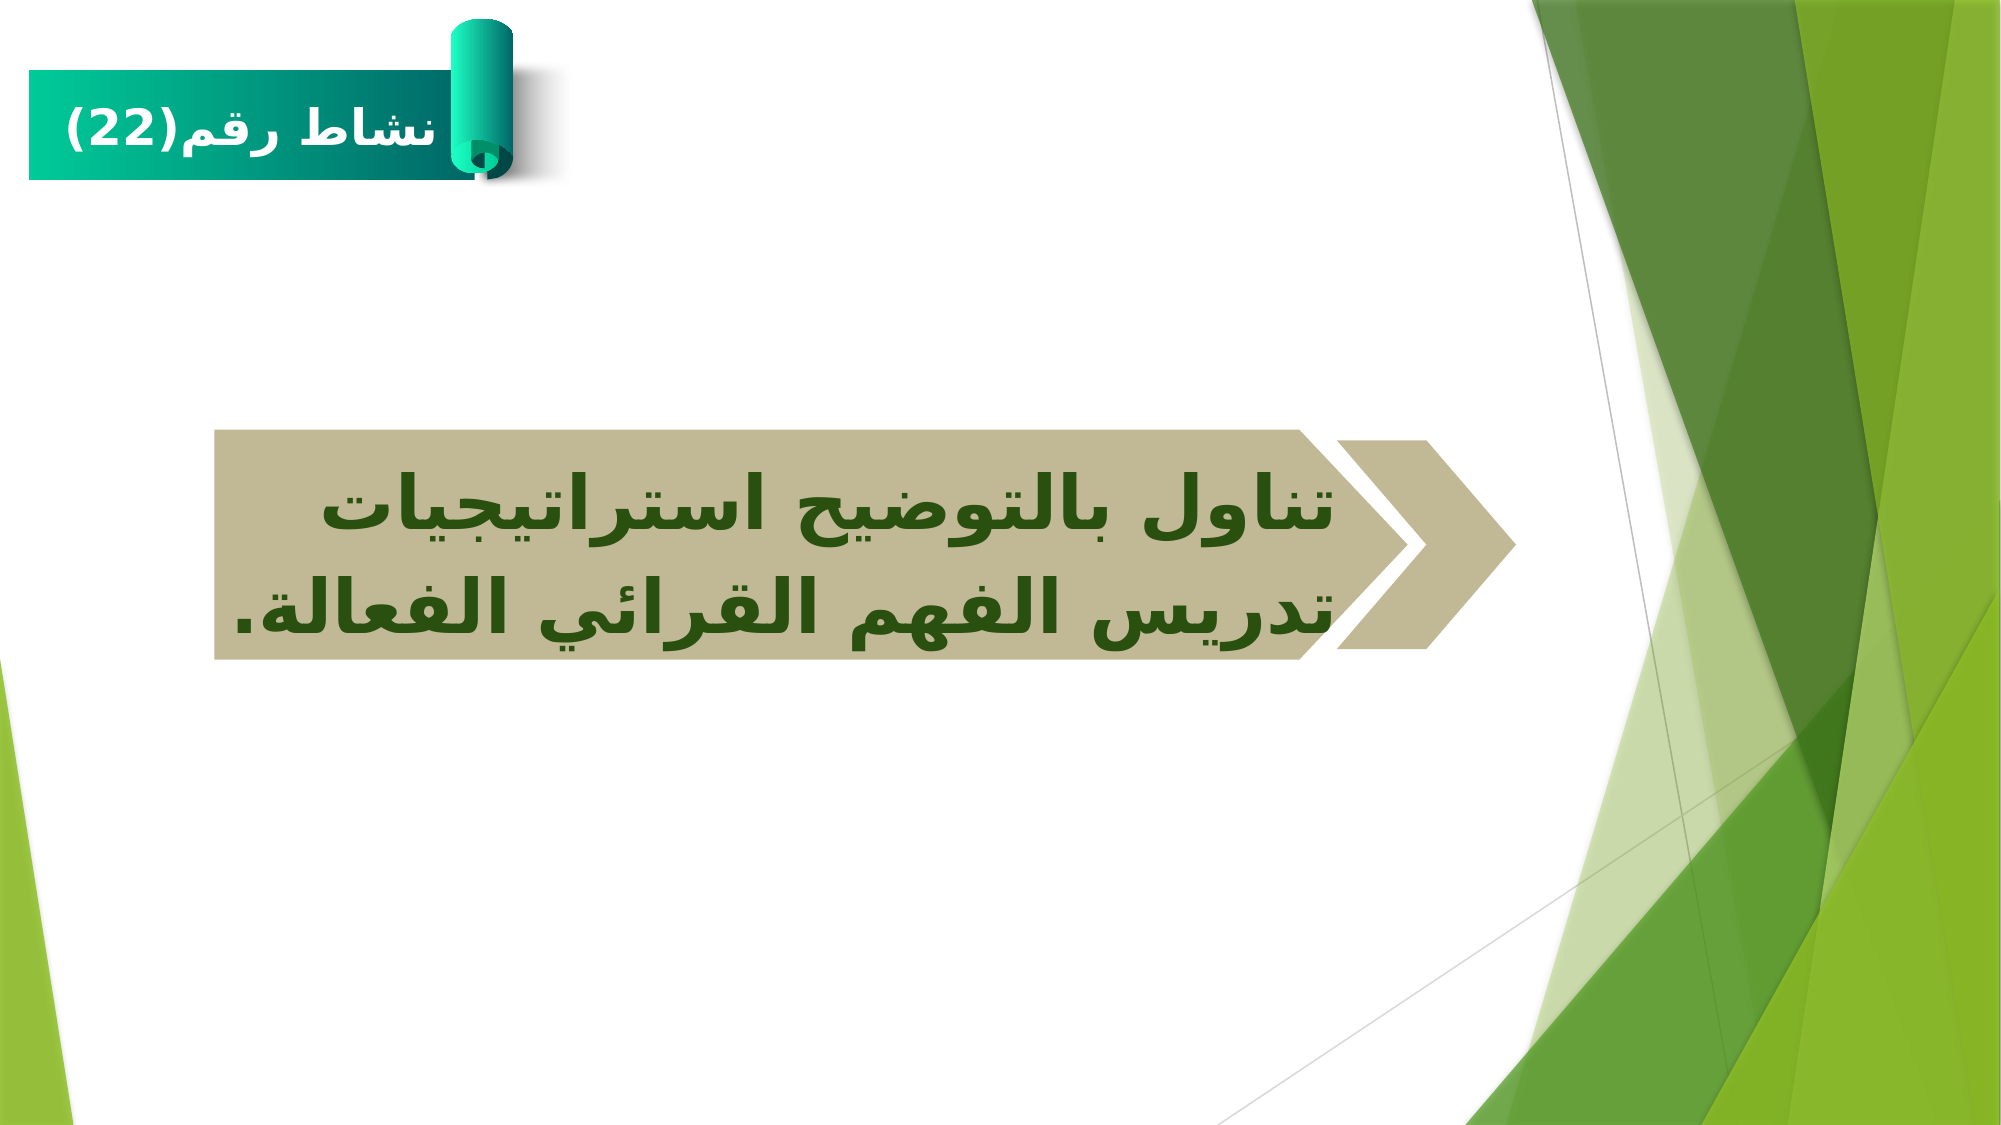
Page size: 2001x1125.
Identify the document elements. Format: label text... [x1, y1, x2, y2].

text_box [28, 18, 579, 190]
text_box [1335, 438, 1518, 651]
text_box تناول بالتوضيح استراتيجيات تدريس الفهم القرائي الفعالة. [212, 428, 1409, 662]
